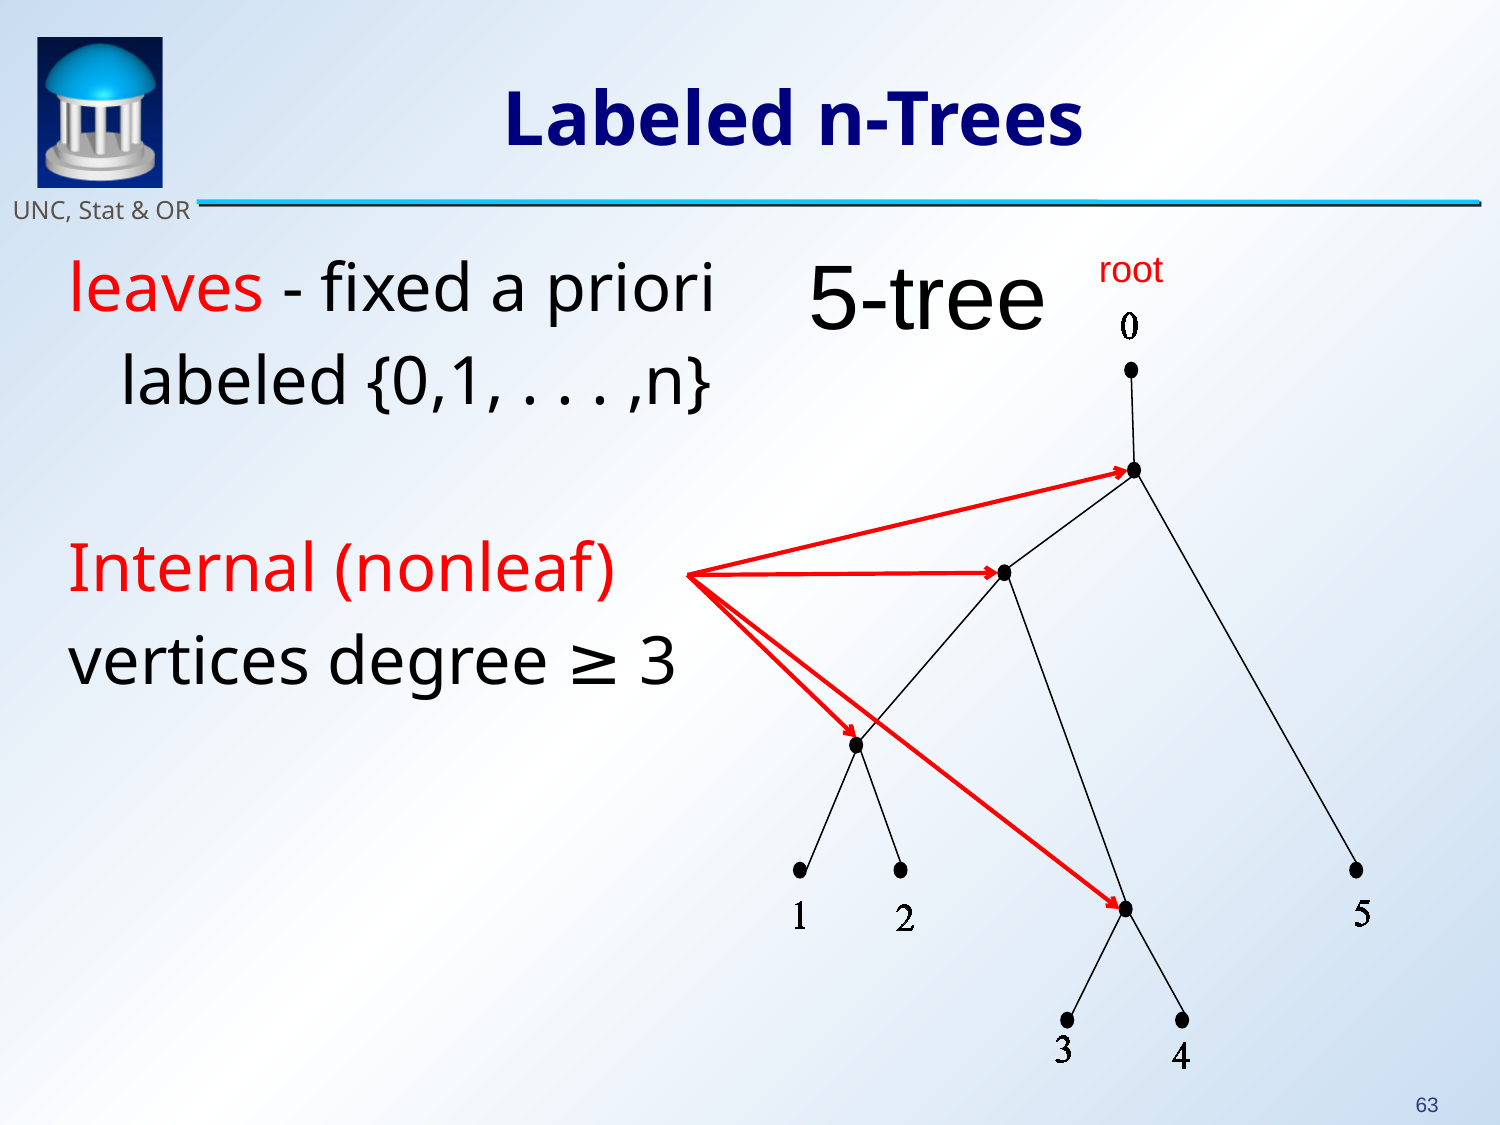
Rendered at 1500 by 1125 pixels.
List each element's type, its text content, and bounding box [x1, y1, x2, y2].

text_box [1172, 1042, 1190, 1069]
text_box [1130, 377, 1135, 463]
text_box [1071, 915, 1122, 1015]
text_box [687, 574, 857, 738]
text_box [1124, 362, 1138, 378]
text_box root [1082, 237, 1283, 298]
list leaves - fixed a priori labeled {0,1, . . . ,n} Internal (nonleaf) vertices degree ≥ 3 [53, 237, 788, 1076]
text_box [1138, 475, 1357, 863]
text_box 5-tree [793, 230, 1082, 355]
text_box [1129, 914, 1189, 1021]
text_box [687, 469, 1128, 576]
text_box [1350, 864, 1363, 878]
text_box [1355, 900, 1370, 927]
title Labeled n-Trees [274, 74, 1313, 156]
text_box [896, 918, 914, 931]
text_box [1121, 312, 1138, 340]
text_box [795, 918, 805, 929]
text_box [687, 585, 1120, 910]
text_box [1124, 904, 1132, 915]
text_box [1060, 1012, 1074, 1028]
text_box [1055, 1035, 1071, 1063]
text_box [1133, 465, 1141, 475]
